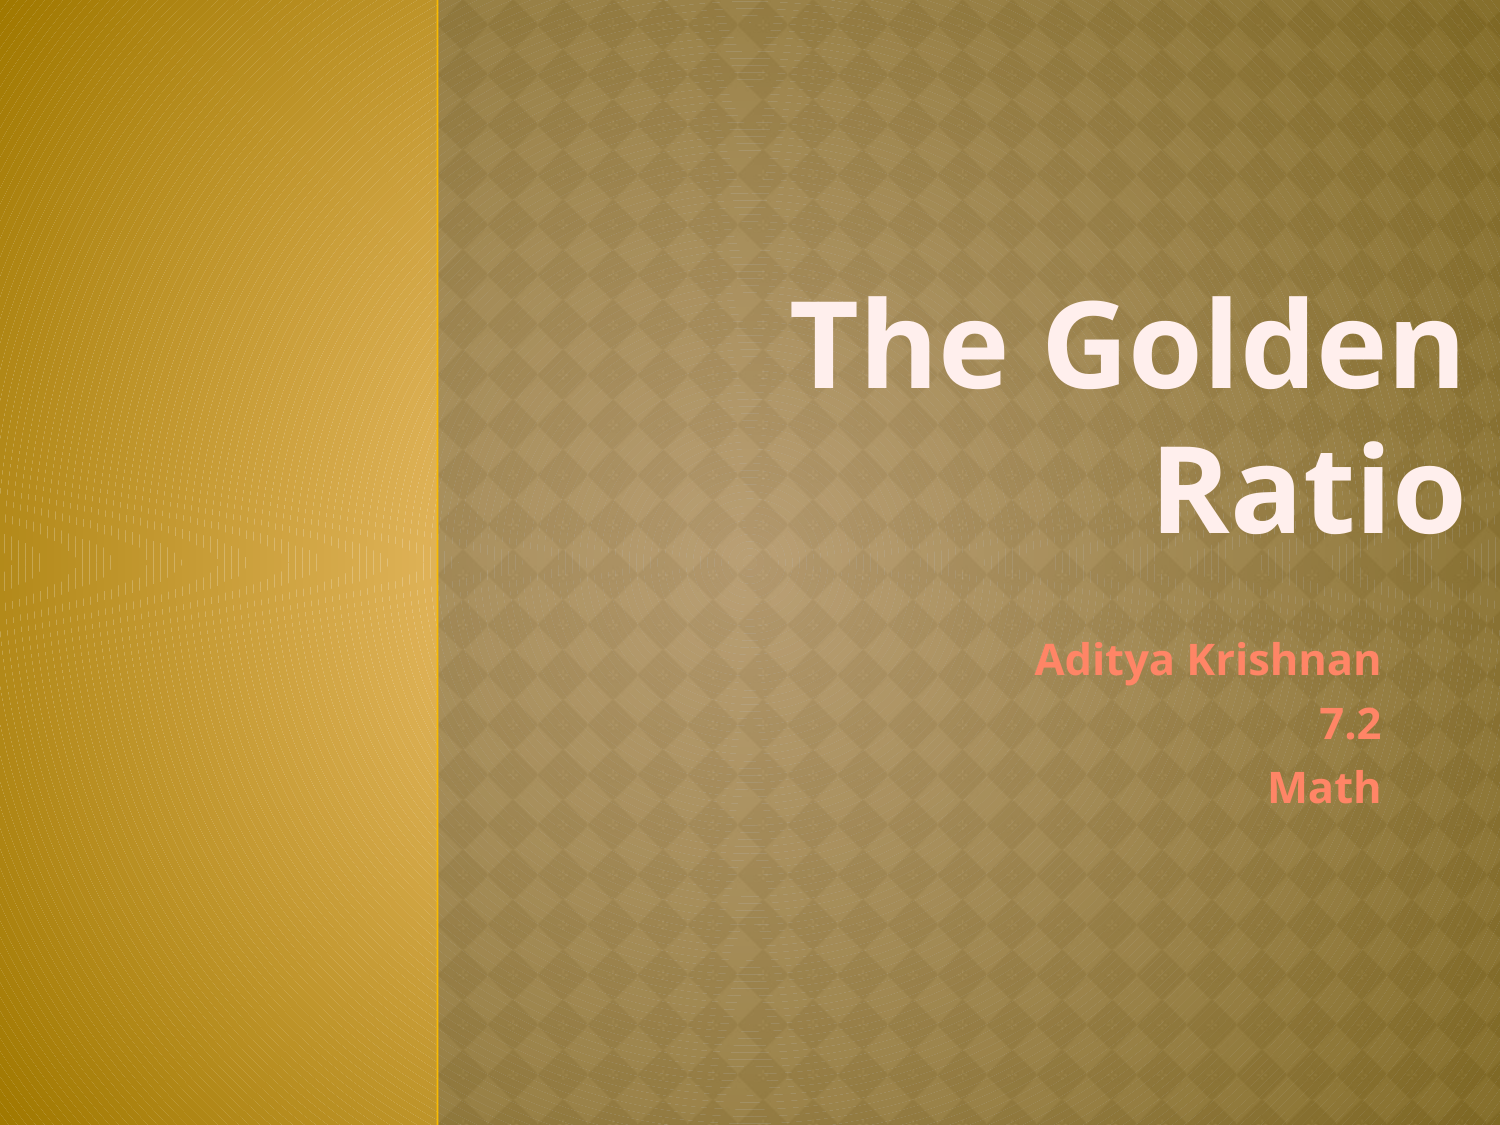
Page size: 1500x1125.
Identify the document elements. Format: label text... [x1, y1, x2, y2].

title The Golden Ratio [474, 87, 1475, 558]
subtitle Aditya Krishnan 7.2 Math [550, 631, 1390, 813]
